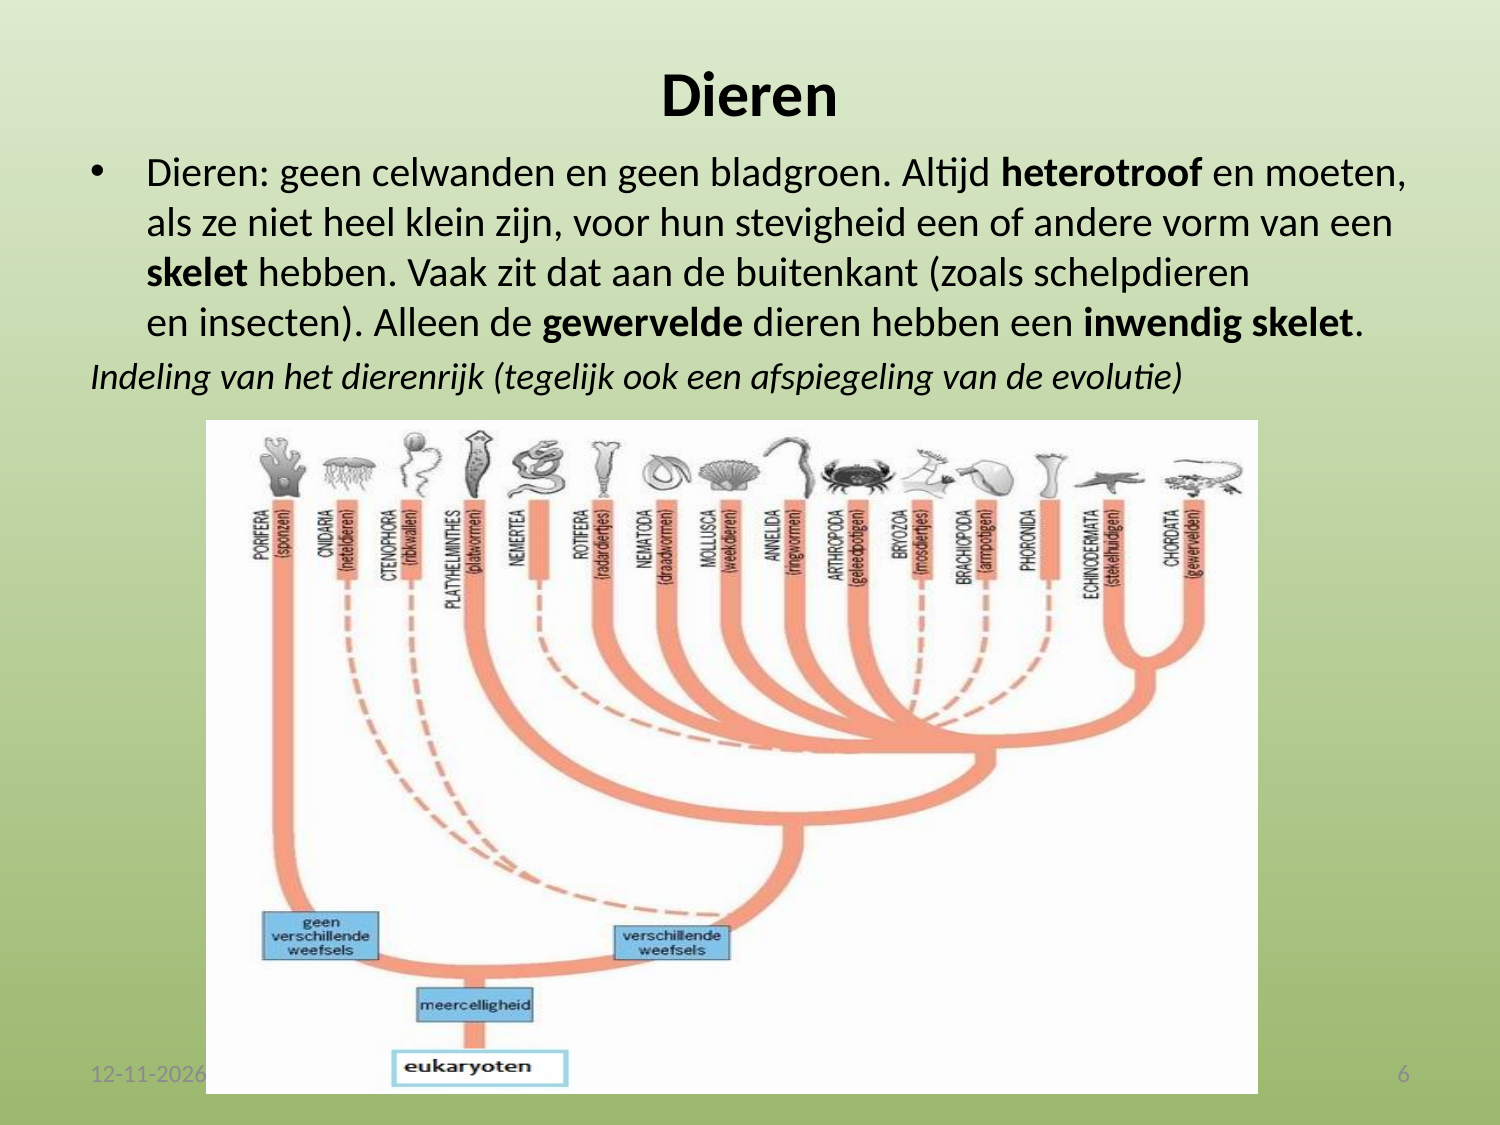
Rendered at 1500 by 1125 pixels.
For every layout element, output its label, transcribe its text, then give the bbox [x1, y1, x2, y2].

title Dieren [75, 45, 1425, 137]
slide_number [75, 1042, 207, 1103]
picture [206, 420, 1259, 1095]
list Dieren: geen celwanden en geen bladgroen. Altijd heterotroof en moeten, als ze niet heel klein zijn, voor hun stevigheid een of andere vorm van een skelet hebben. Vaak zit dat aan de buitenkant (zoals schelpdieren en insecten). Alleen de gewervelde dieren hebben een inwendig skelet. Indeling van het dierenrijk (tegelijk ook een afspiegeling van de evolutie) [75, 137, 1425, 1042]
slide_number 6 [1258, 1042, 1425, 1103]
